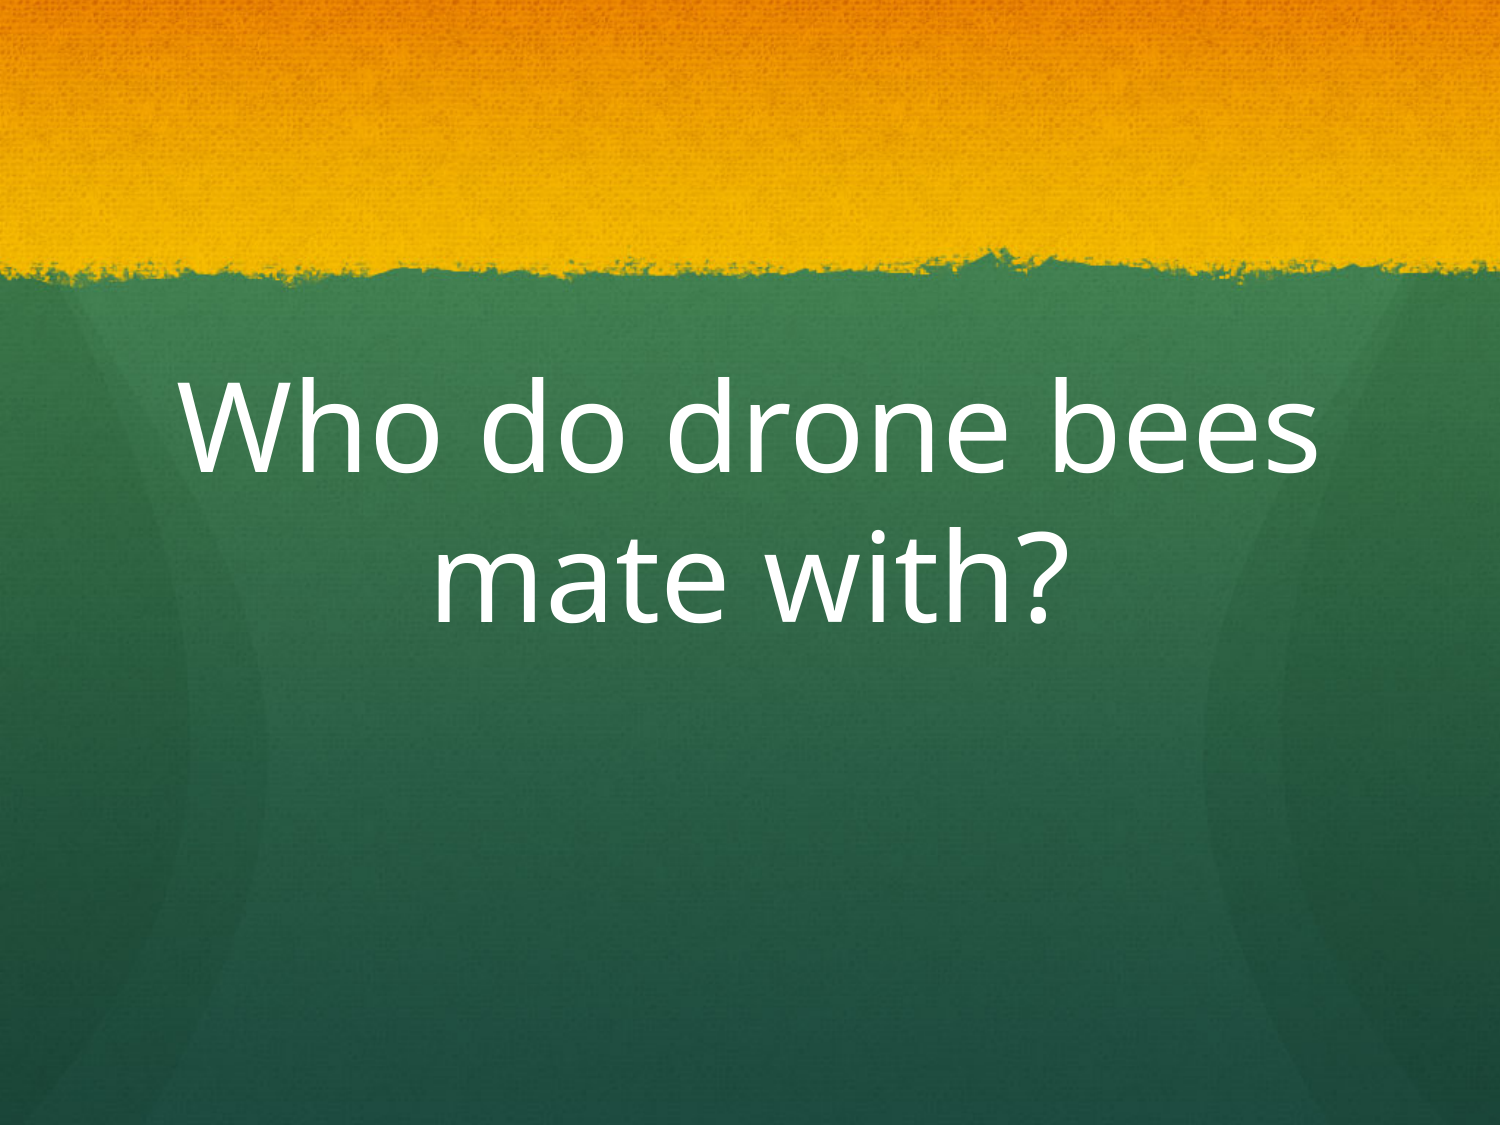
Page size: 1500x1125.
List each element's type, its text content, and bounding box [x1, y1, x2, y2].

picture [0, 0, 1500, 1125]
list Who do drone bees mate with? [125, 339, 1375, 1026]
